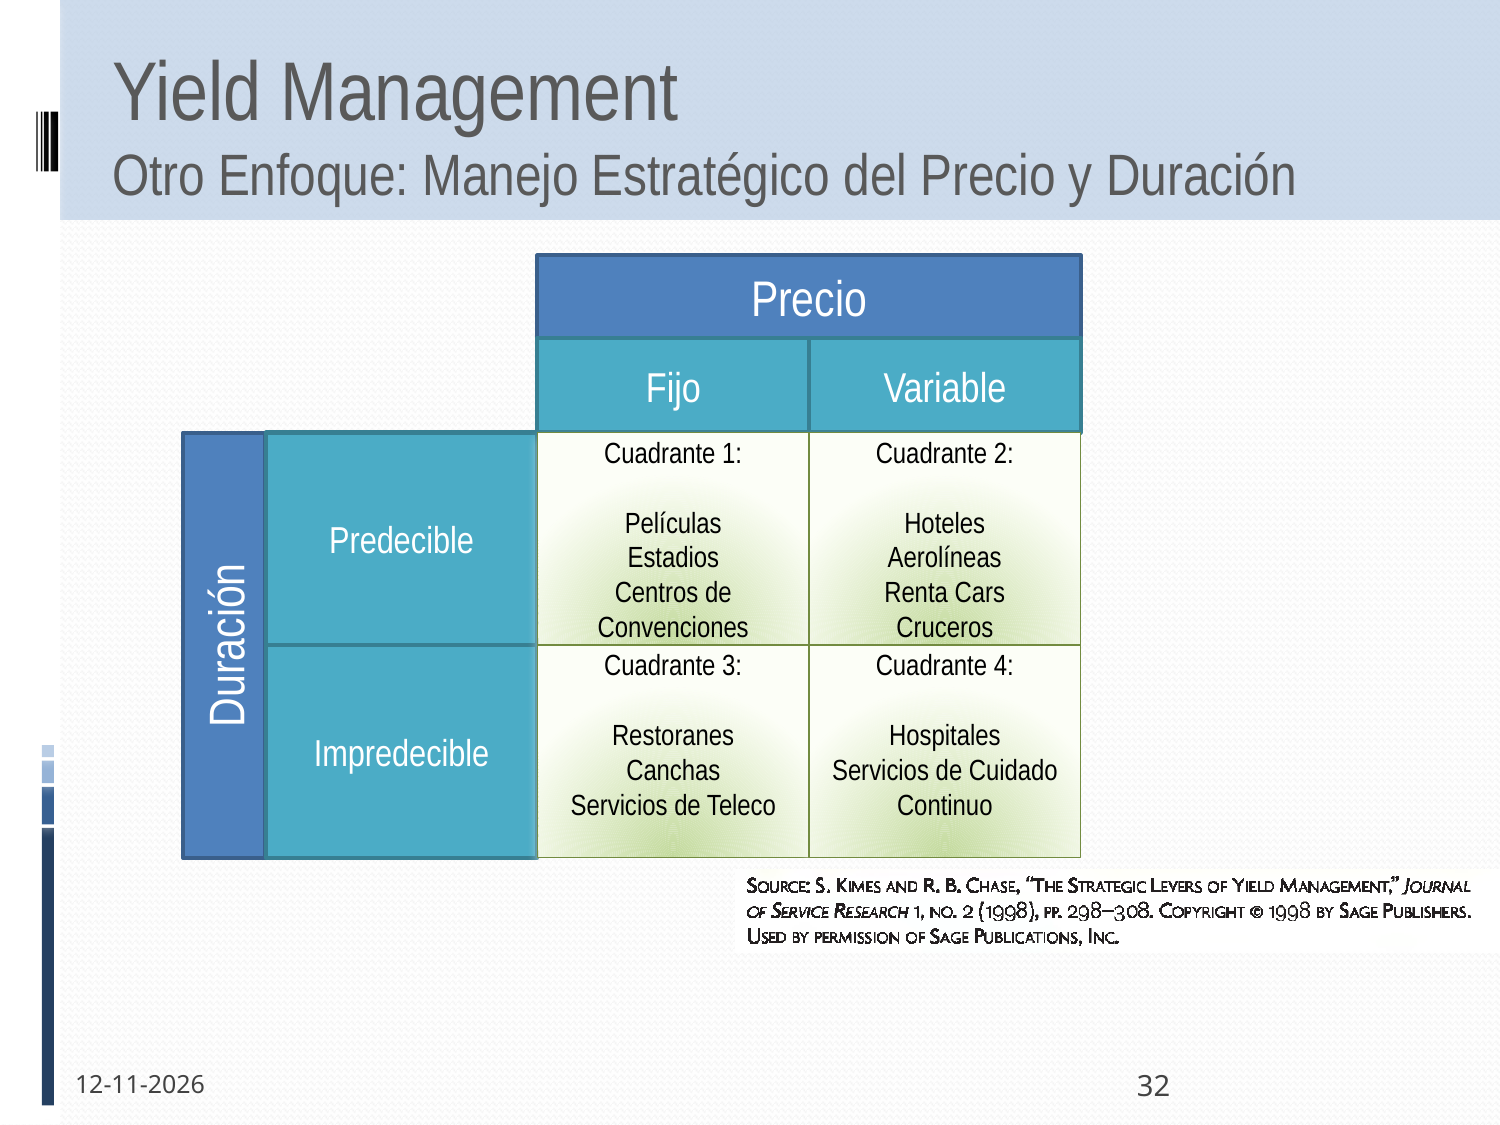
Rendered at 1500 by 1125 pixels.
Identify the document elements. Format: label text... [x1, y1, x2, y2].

text_box Cuadrante 4: Hospitales Servicios de Cuidado Continuo [808, 644, 1081, 858]
text_box Cuadrante 1: Películas Estadios Centros de Convenciones [537, 432, 808, 644]
text_box Variable [807, 336, 1083, 435]
text_box Predecible [264, 430, 535, 643]
text_box Duración [181, 431, 264, 860]
text_box Fijo [535, 336, 807, 434]
text_box Impredecible [264, 643, 531, 860]
slide_number 32 [1045, 1046, 1171, 1107]
text_box Precio [535, 253, 1083, 336]
title Yield Management Otro Enfoque: Manejo Estratégico del Precio y Duración [111, 18, 1436, 207]
text_box Cuadrante 2: Hoteles Aerolíneas Renta Cars Cruceros [808, 432, 1081, 644]
picture [735, 869, 1500, 953]
text_box Cuadrante 3: Restoranes Canchas Servicios de Teleco [537, 644, 808, 858]
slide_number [75, 1042, 243, 1103]
